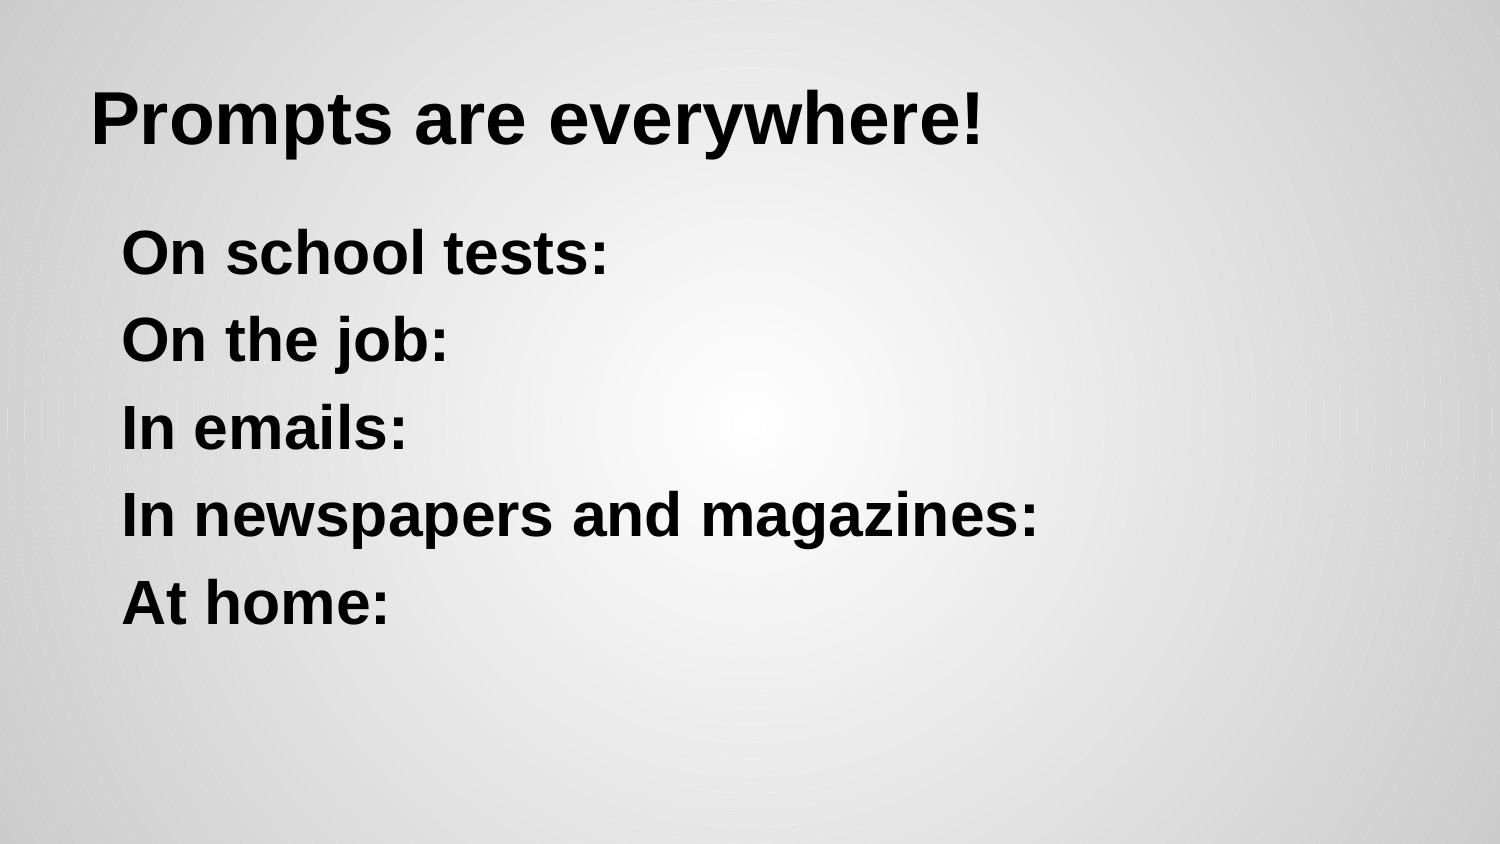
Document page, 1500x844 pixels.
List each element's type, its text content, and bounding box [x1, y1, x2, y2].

title Prompts are everywhere! [74, 33, 1426, 175]
list On school tests: On the job: In emails: In newspapers and magazines: At home: [74, 196, 1426, 809]
